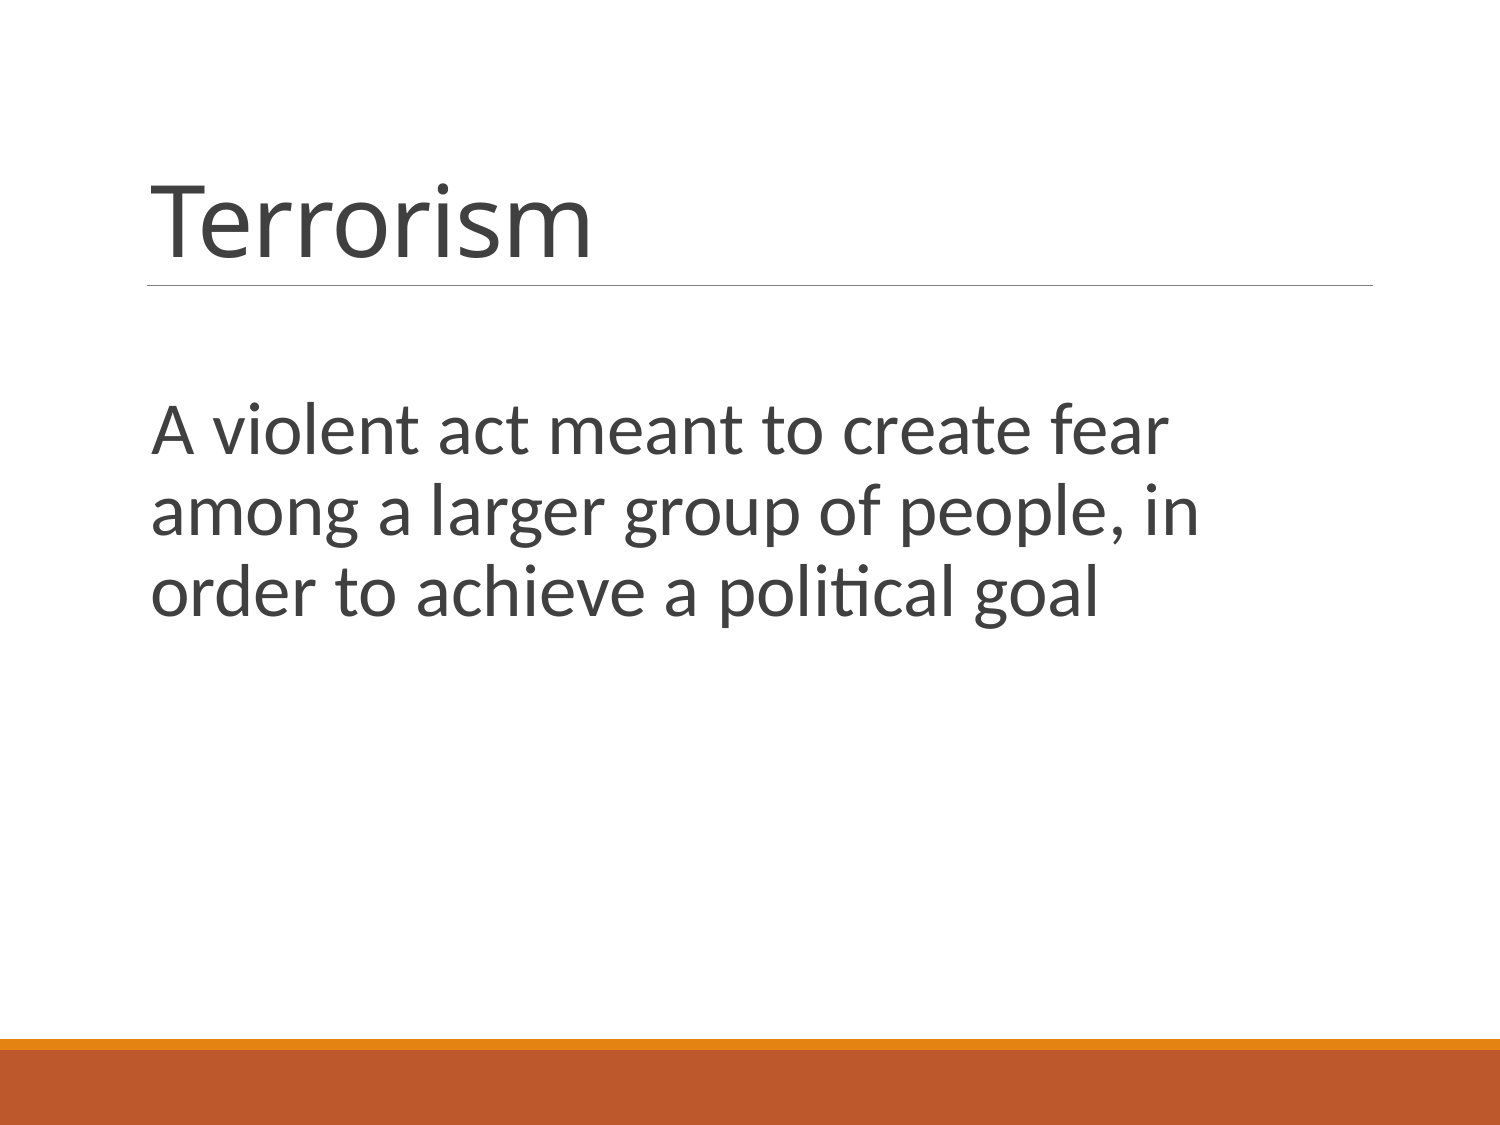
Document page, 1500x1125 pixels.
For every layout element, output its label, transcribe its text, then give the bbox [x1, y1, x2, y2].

title Terrorism [135, 47, 1373, 285]
list A violent act meant to create fear among a larger group of people, in order to achieve a political goal [135, 302, 1373, 963]
